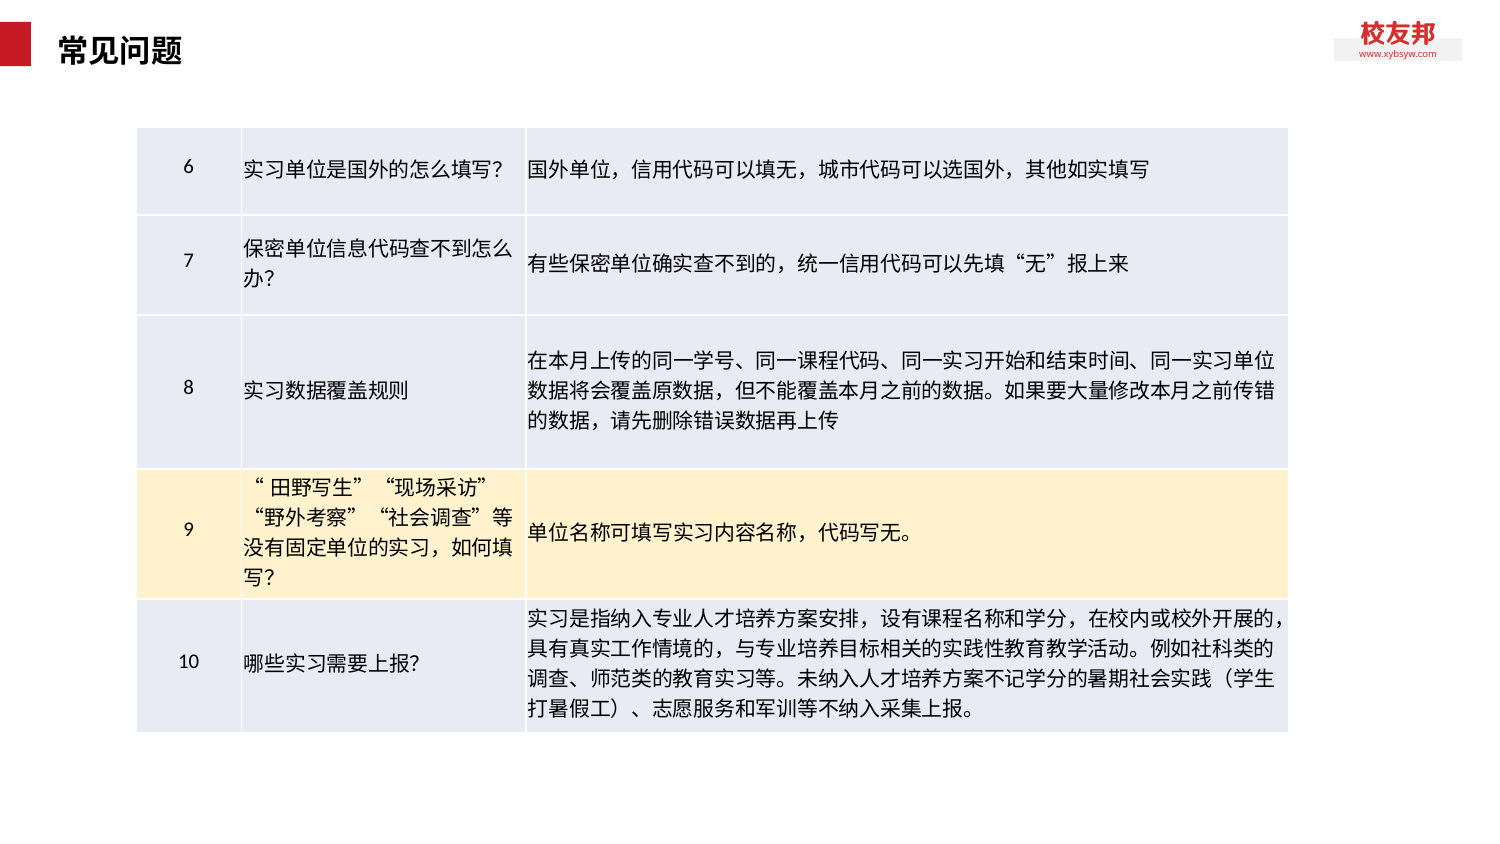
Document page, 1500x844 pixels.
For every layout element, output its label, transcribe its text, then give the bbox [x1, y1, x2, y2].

table_cell 7 [137, 216, 241, 314]
table_cell 哪些实习需要上报？ [242, 600, 525, 732]
table_header 6 [137, 128, 241, 214]
table_cell 有些保密单位确实查不到的，统一信用代码可以先填“无”报上来 [527, 216, 1288, 314]
table_cell 10 [137, 600, 241, 732]
picture [1361, 21, 1435, 45]
table_cell 实习数据覆盖规则 [242, 316, 525, 468]
table_cell 单位名称可填写实习内容名称，代码写无。 [527, 470, 1288, 598]
table_cell “田野写生”“现场采访”“野外考察”“社会调查”等没有固定单位的实习，如何填写？ [242, 470, 525, 598]
table_cell 8 [137, 316, 241, 468]
table_header 实习单位是国外的怎么填写？ [242, 128, 525, 214]
title 常见问题 [42, 11, 939, 77]
table_header 国外单位，信用代码可以填无，城市代码可以选国外，其他如实填写 [527, 128, 1288, 214]
table_cell 实习是指纳入专业人才培养方案安排，设有课程名称和学分，在校内或校外开展的，具有真实工作情境的，与专业培养目标相关的实践性教育教学活动。例如社科类的调查、师范类的教育实习等。未纳入人才培养方案不记学分的暑期社会实践（学生打暑假工）、志愿服务和军训等不纳入采集上报。 [527, 600, 1288, 732]
table_cell 保密单位信息代码查不到怎么办？ [242, 216, 525, 314]
table_cell 9 [137, 470, 241, 598]
table_cell 在本月上传的同一学号、同一课程代码、同一实习开始和结束时间、同一实习单位数据将会覆盖原数据，但不能覆盖本月之前的数据。如果要大量修改本月之前传错的数据，请先删除错误数据再上传 [527, 316, 1288, 468]
